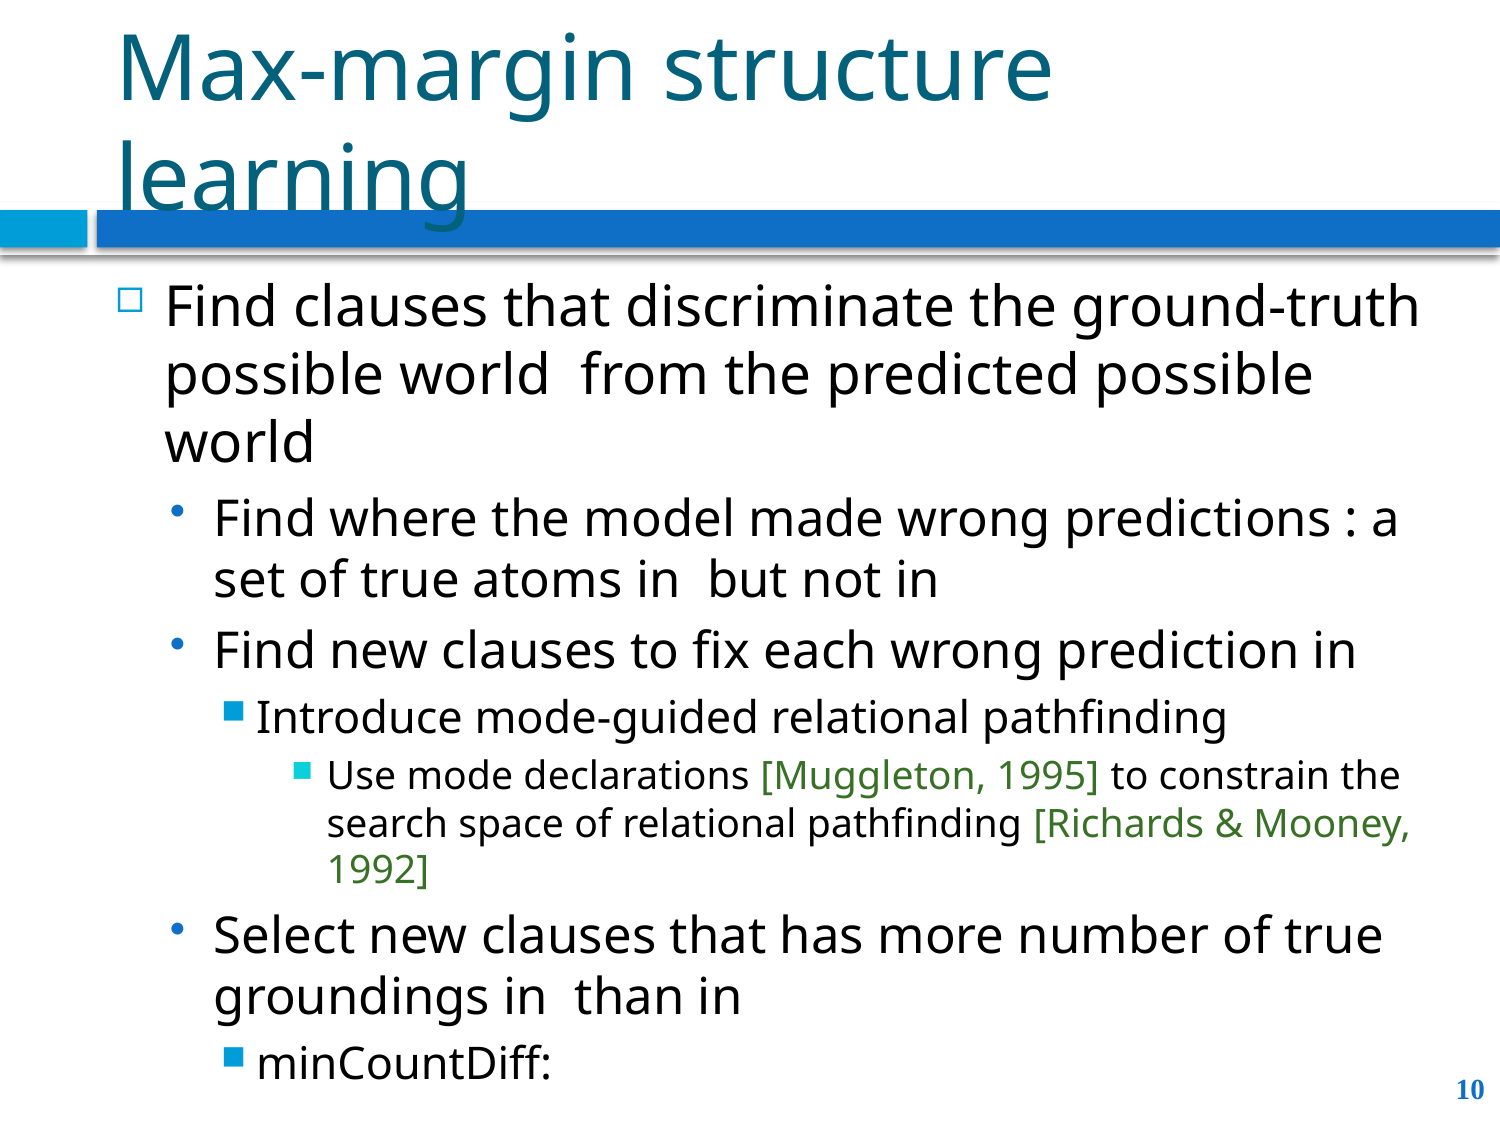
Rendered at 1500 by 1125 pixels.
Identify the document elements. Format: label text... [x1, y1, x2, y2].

slide_number 10 [1425, 1050, 1500, 1125]
title Max-margin structure learning [100, 37, 1438, 200]
